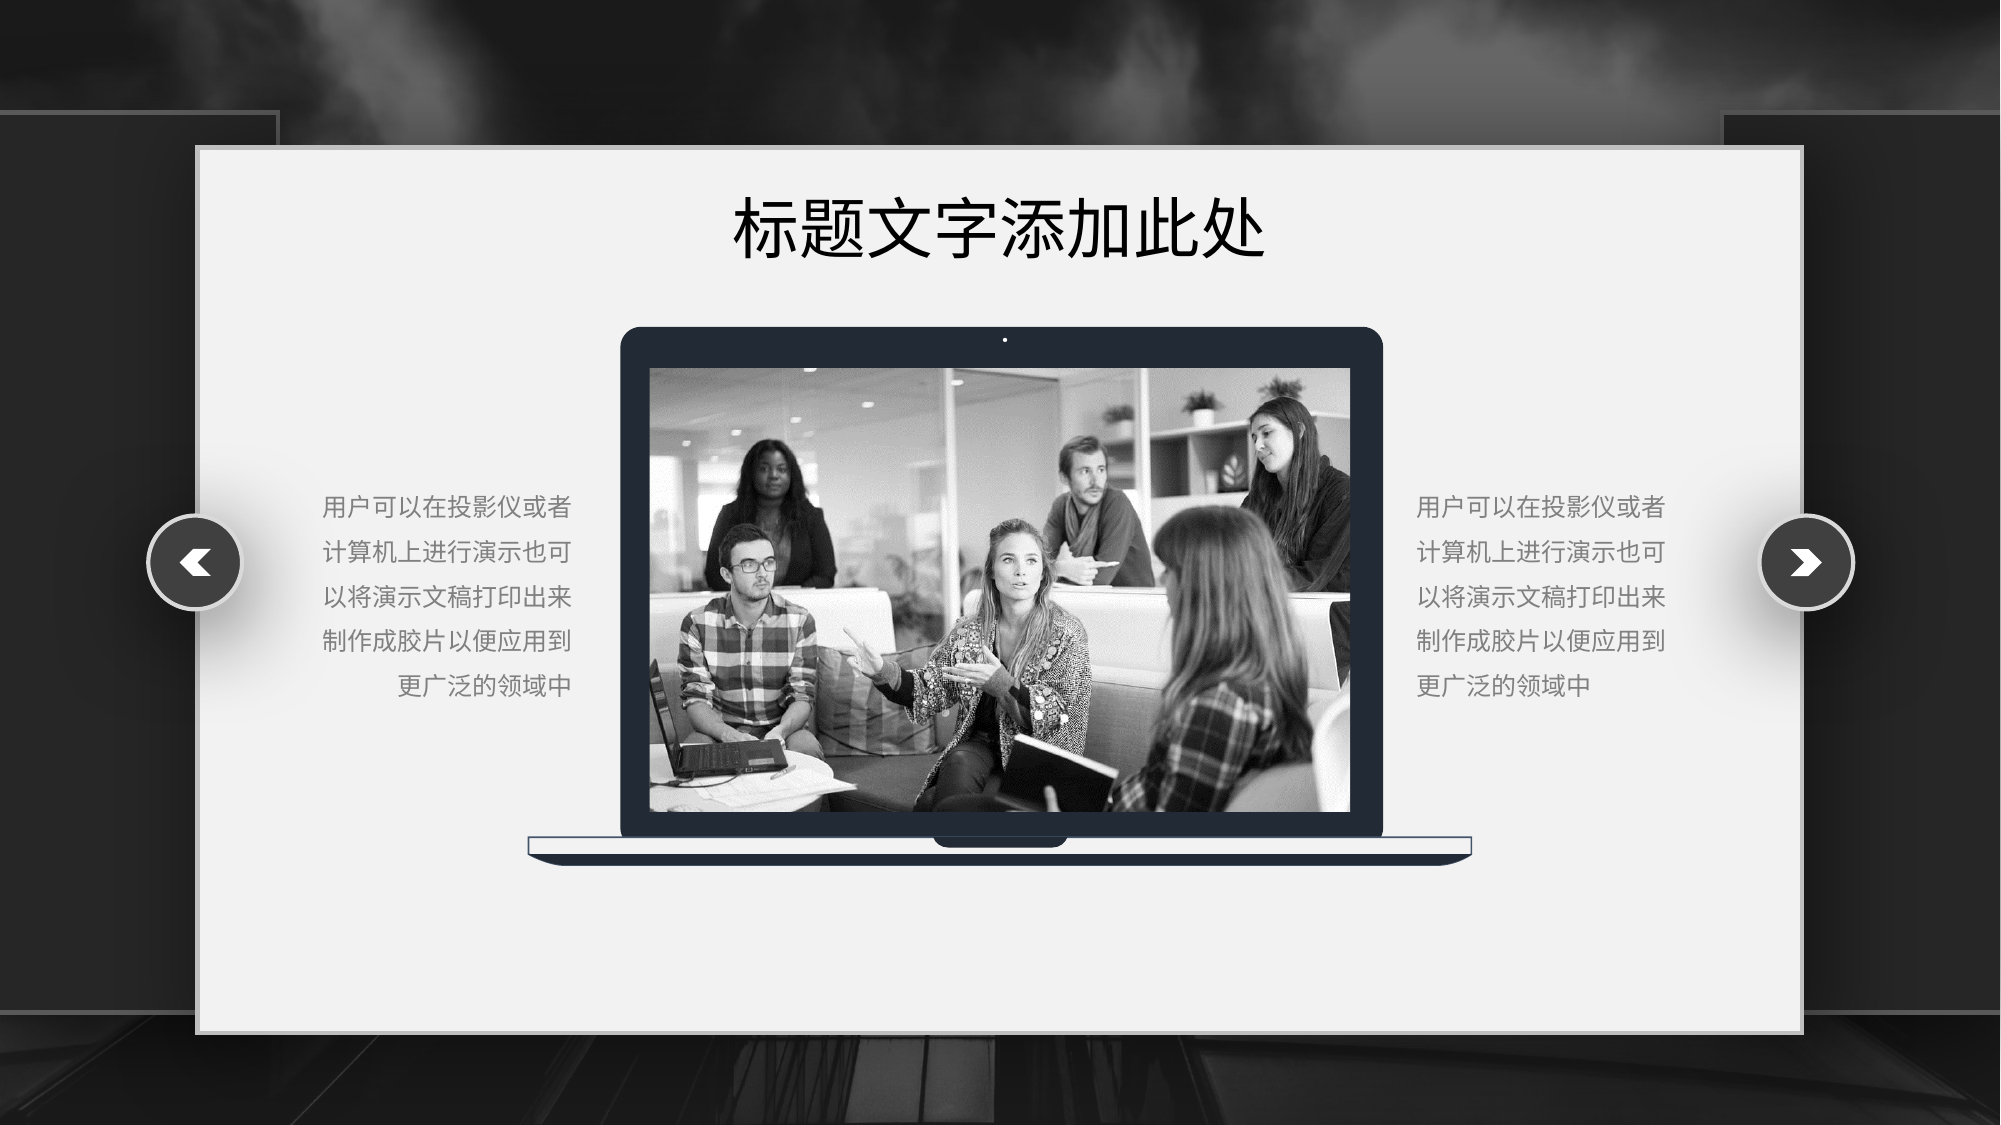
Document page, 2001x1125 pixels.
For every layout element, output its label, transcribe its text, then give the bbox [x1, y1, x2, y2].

text_box 用户可以在投影仪或者计算机上进行演示也可以将演示文稿打印出来制作成胶片以便应用到更广泛的领域中 [1472, 468, 1688, 709]
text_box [528, 326, 1472, 866]
picture [649, 368, 1351, 812]
text_box 用户可以在投影仪或者计算机上进行演示也可以将演示文稿打印出来制作成胶片以便应用到更广泛的领域中 [301, 468, 528, 709]
text_box 标题文字添加此处 [718, 179, 1282, 274]
